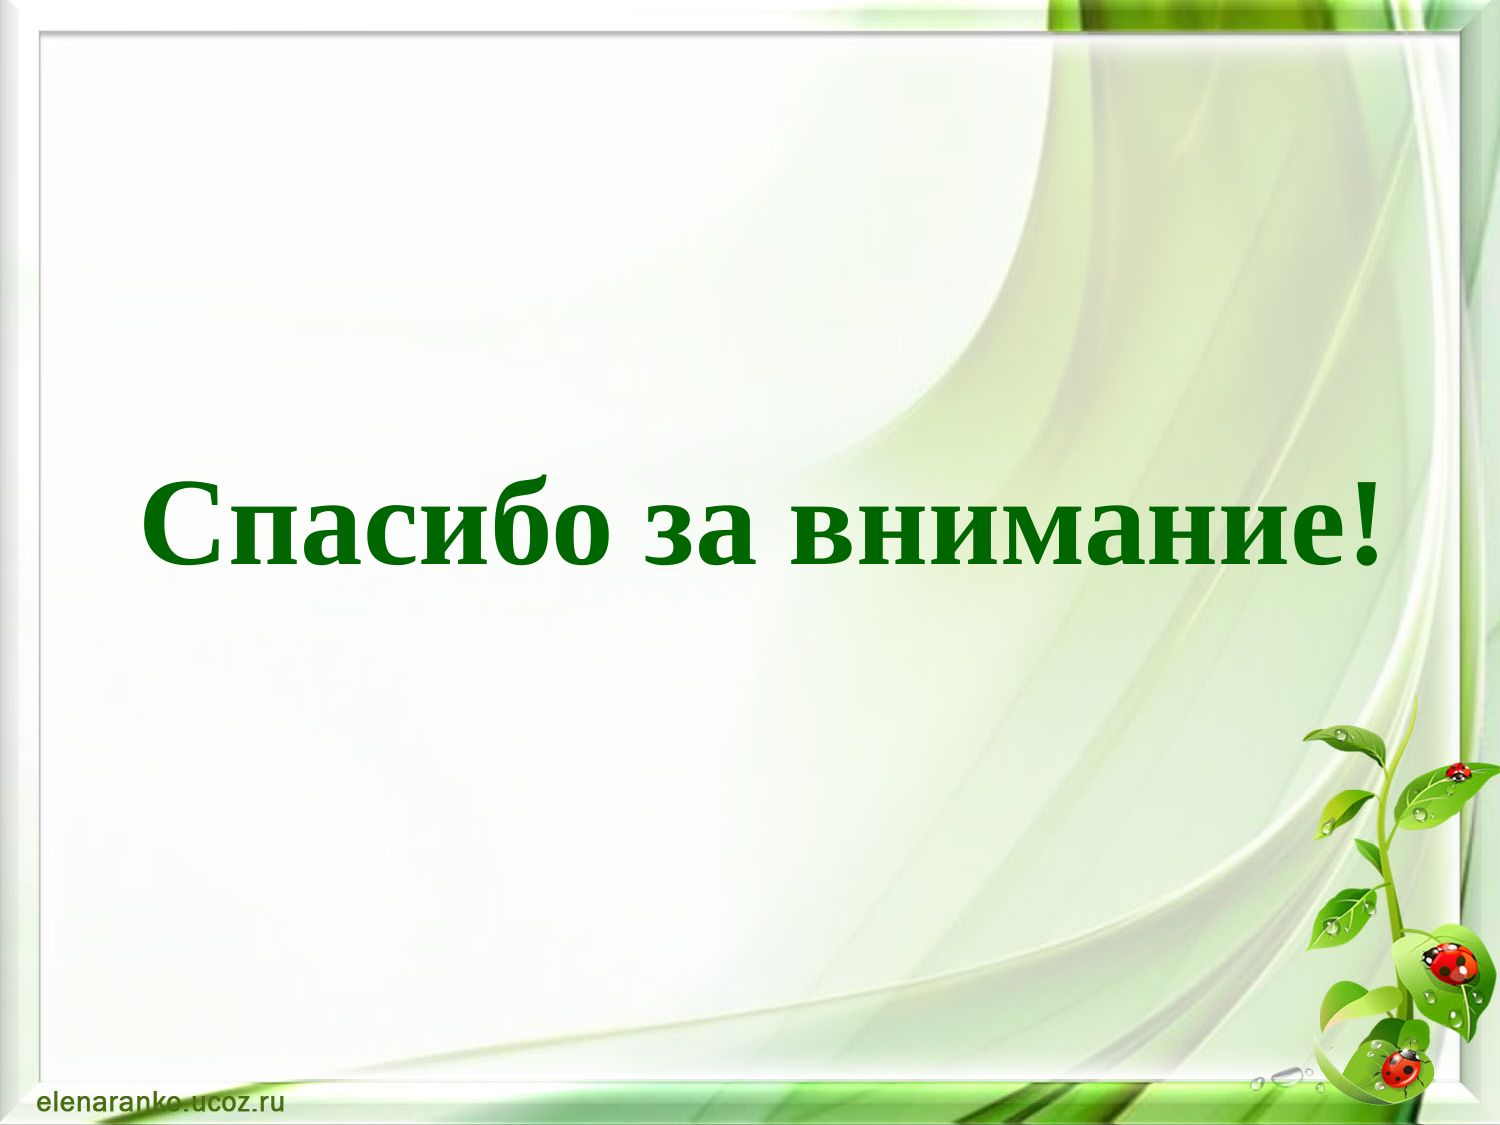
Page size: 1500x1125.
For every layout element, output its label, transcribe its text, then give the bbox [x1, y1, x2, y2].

picture [0, 0, 1500, 1125]
title Спасибо за внимание! [88, 420, 1439, 609]
